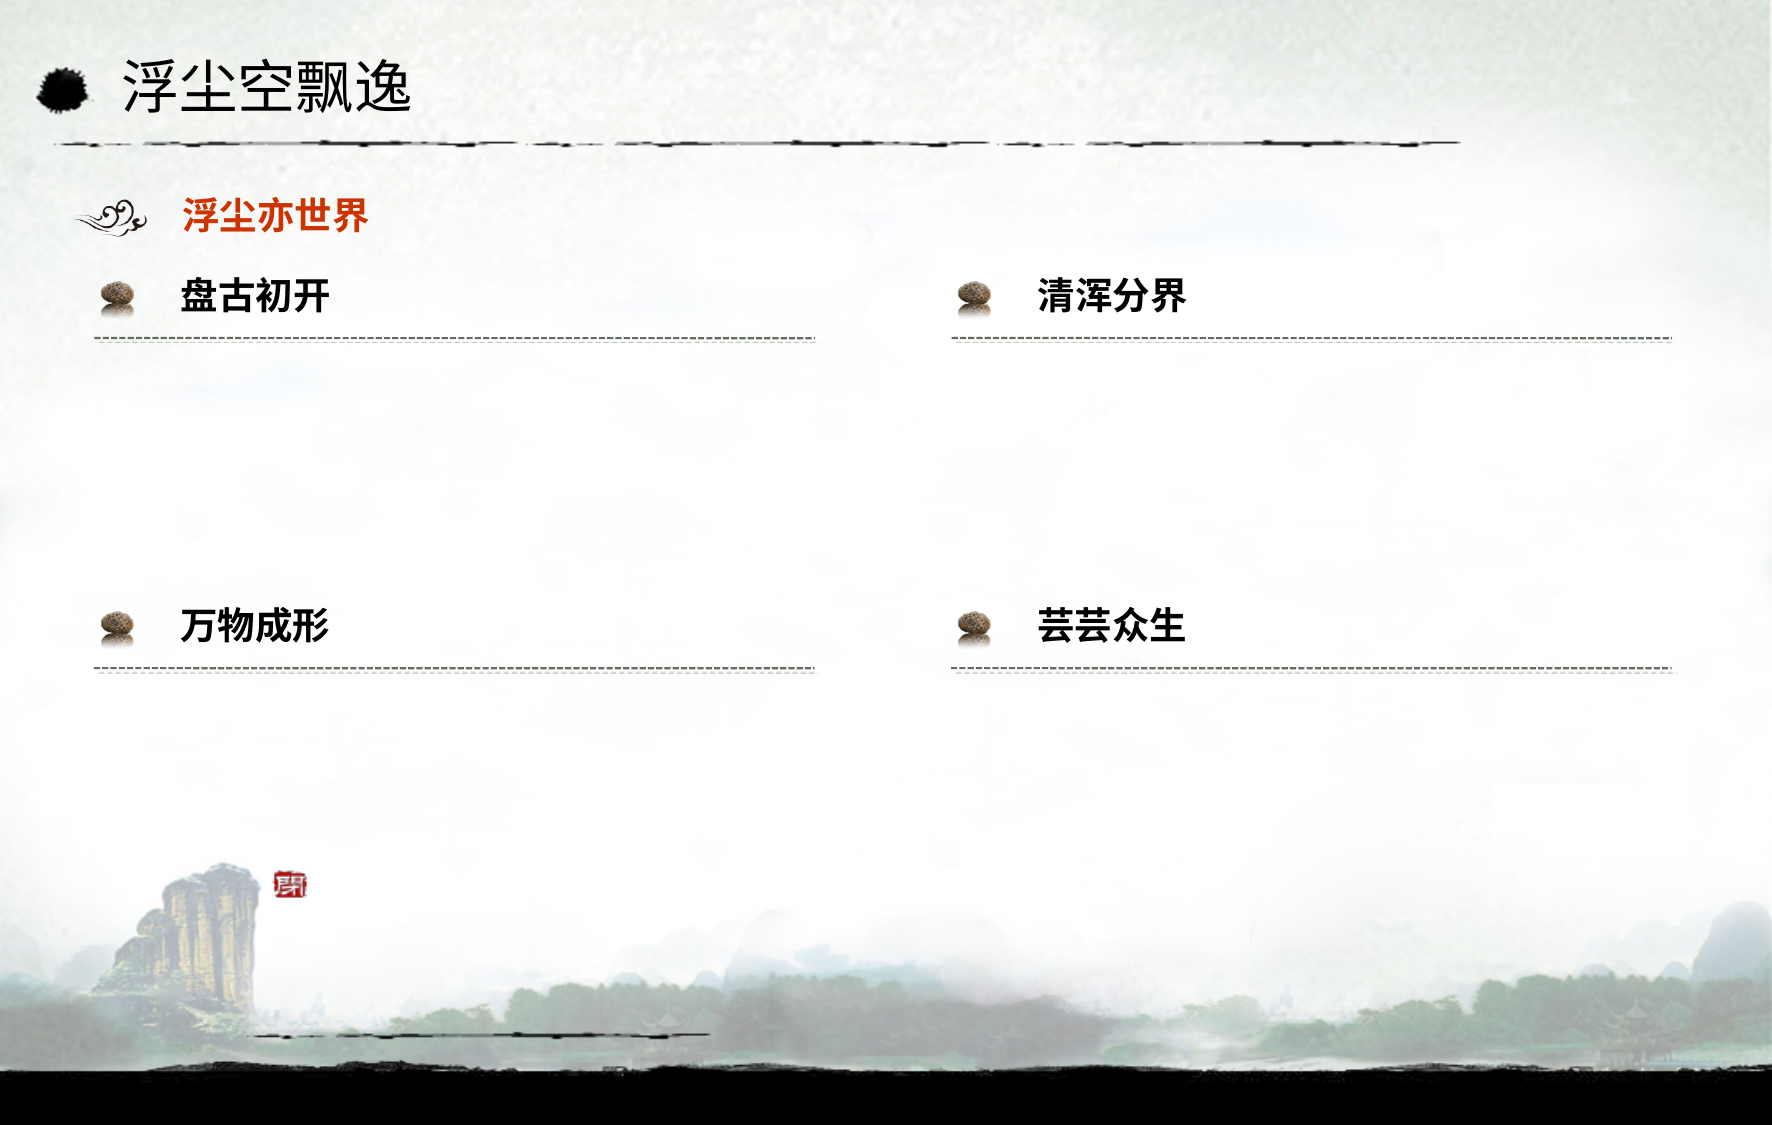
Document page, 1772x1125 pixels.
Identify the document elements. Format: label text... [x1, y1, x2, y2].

text_box 浮尘亦世界 [167, 184, 1326, 245]
text_box 盘古初开 [166, 265, 346, 325]
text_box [47, 137, 1476, 149]
text_box 浮尘空飘逸 [106, 42, 875, 128]
text_box 芸芸众生 [1022, 594, 1203, 655]
text_box 万物成形 [165, 594, 346, 655]
picture [0, 0, 1772, 1125]
text_box 清浑分界 [1023, 265, 1203, 325]
